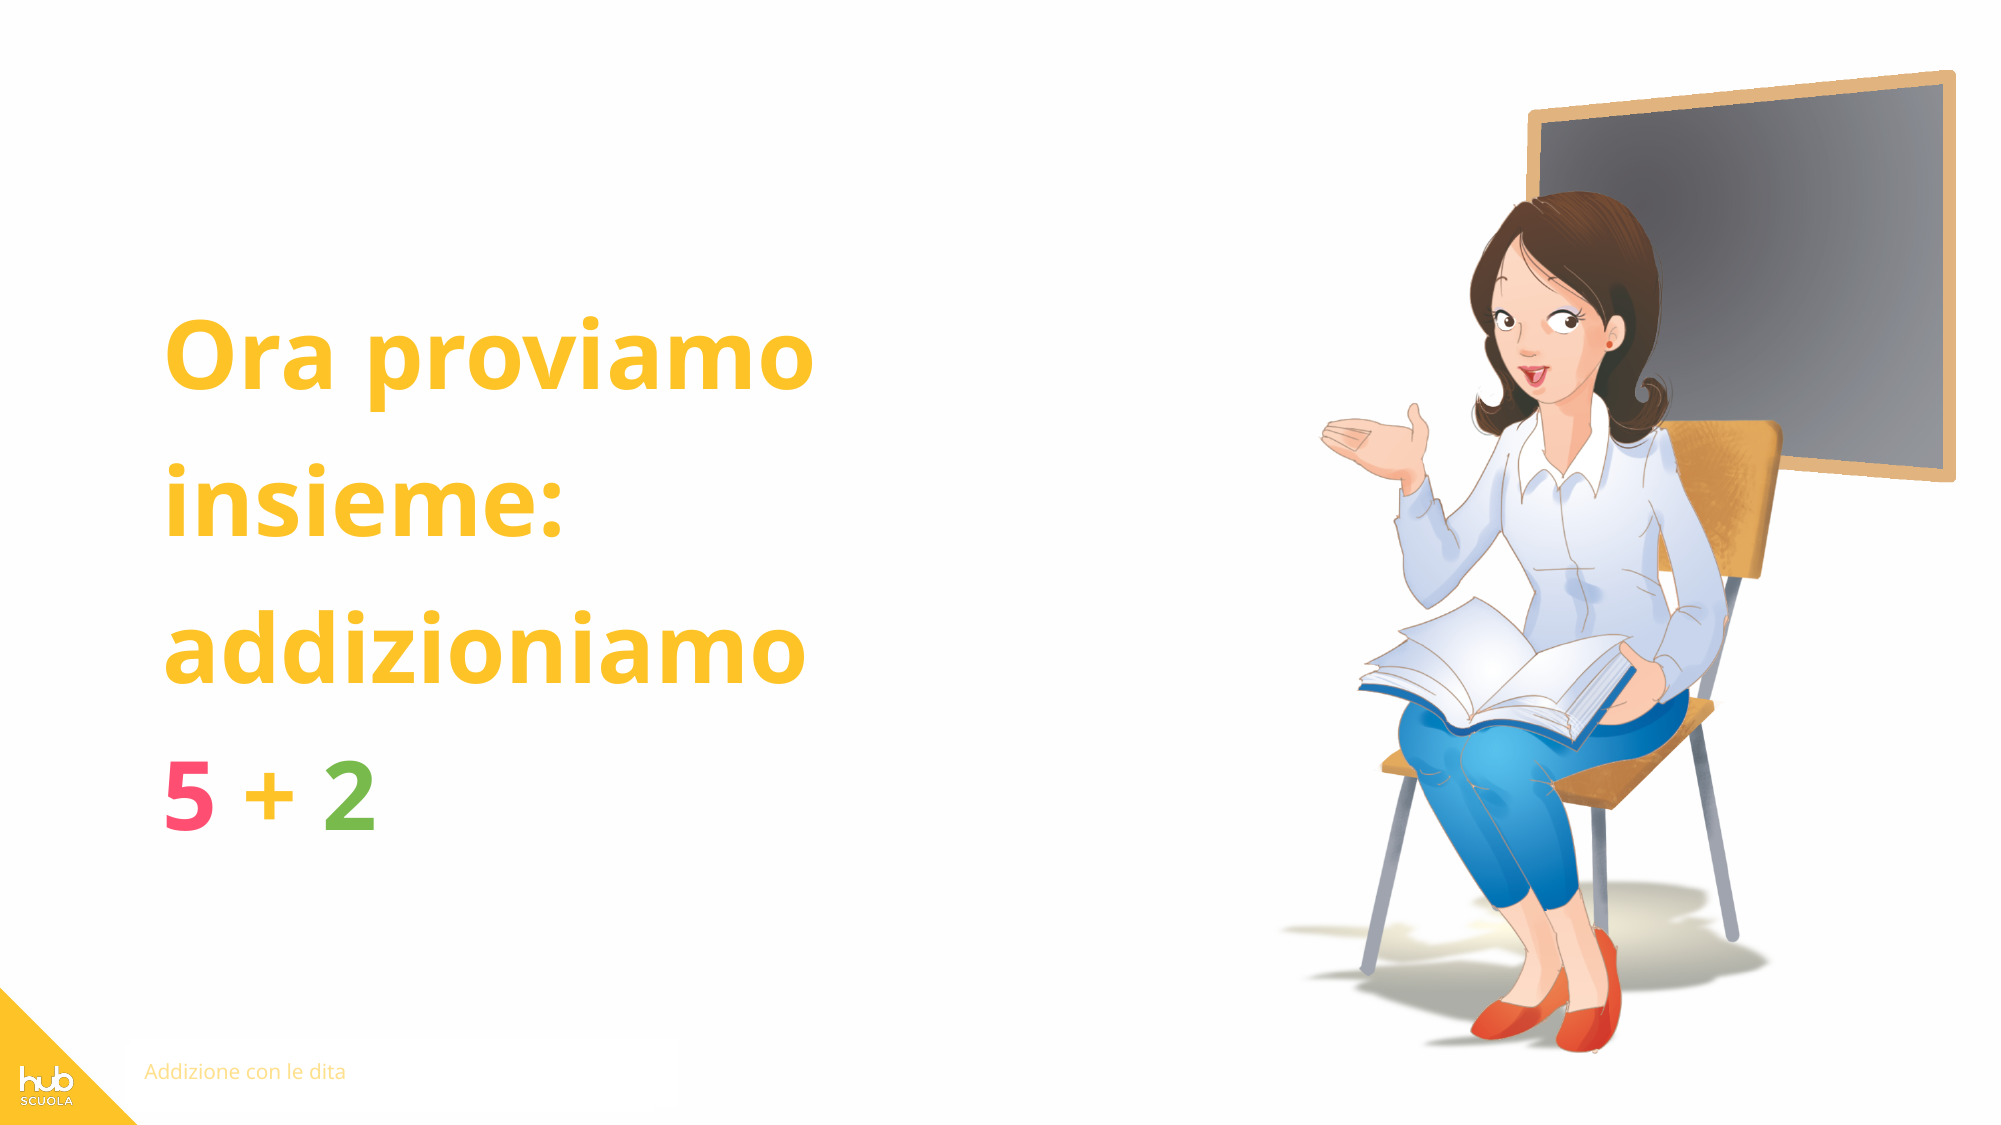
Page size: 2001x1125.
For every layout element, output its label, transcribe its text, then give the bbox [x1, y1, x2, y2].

text_box Ora proviamo insieme: addizioniamo 5 + 2 [155, 253, 938, 756]
picture [1272, 70, 1956, 1055]
picture [20, 1066, 74, 1106]
text_box Addizione con le dita [129, 1038, 679, 1108]
